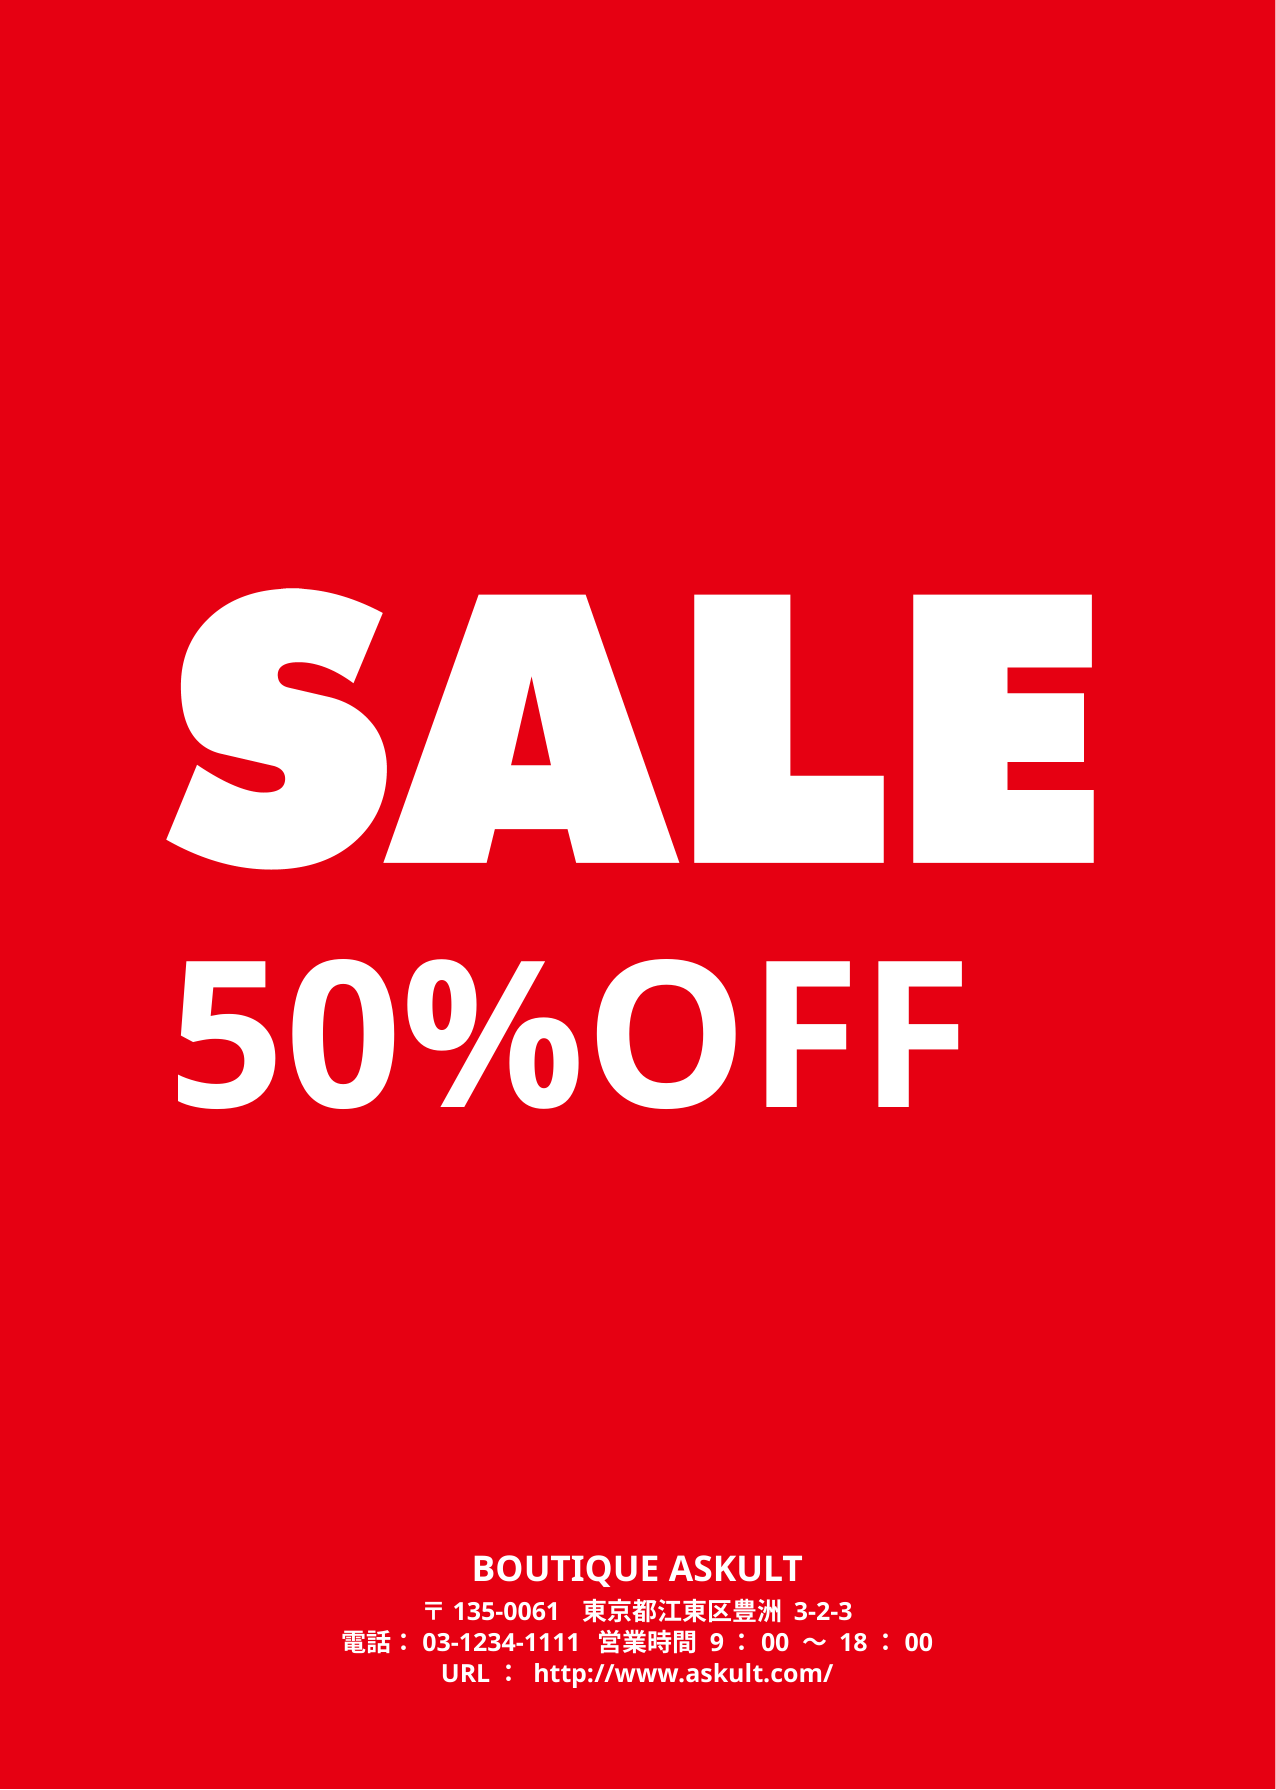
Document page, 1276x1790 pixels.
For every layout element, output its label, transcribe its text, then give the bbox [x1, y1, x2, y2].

picture [166, 588, 1095, 870]
text_box 電話：03-1234-1111 営業時間 9：00 ～ 18：00 [285, 1624, 987, 1657]
text_box BOUTIQUE ASKULT [437, 1544, 835, 1589]
text_box 〒135-0061 東京都江東区豊洲 3-2-3 [362, 1593, 910, 1624]
text_box 50%OFF [166, 901, 1101, 1149]
text_box URL： http://www.askult.com/ [409, 1655, 864, 1688]
